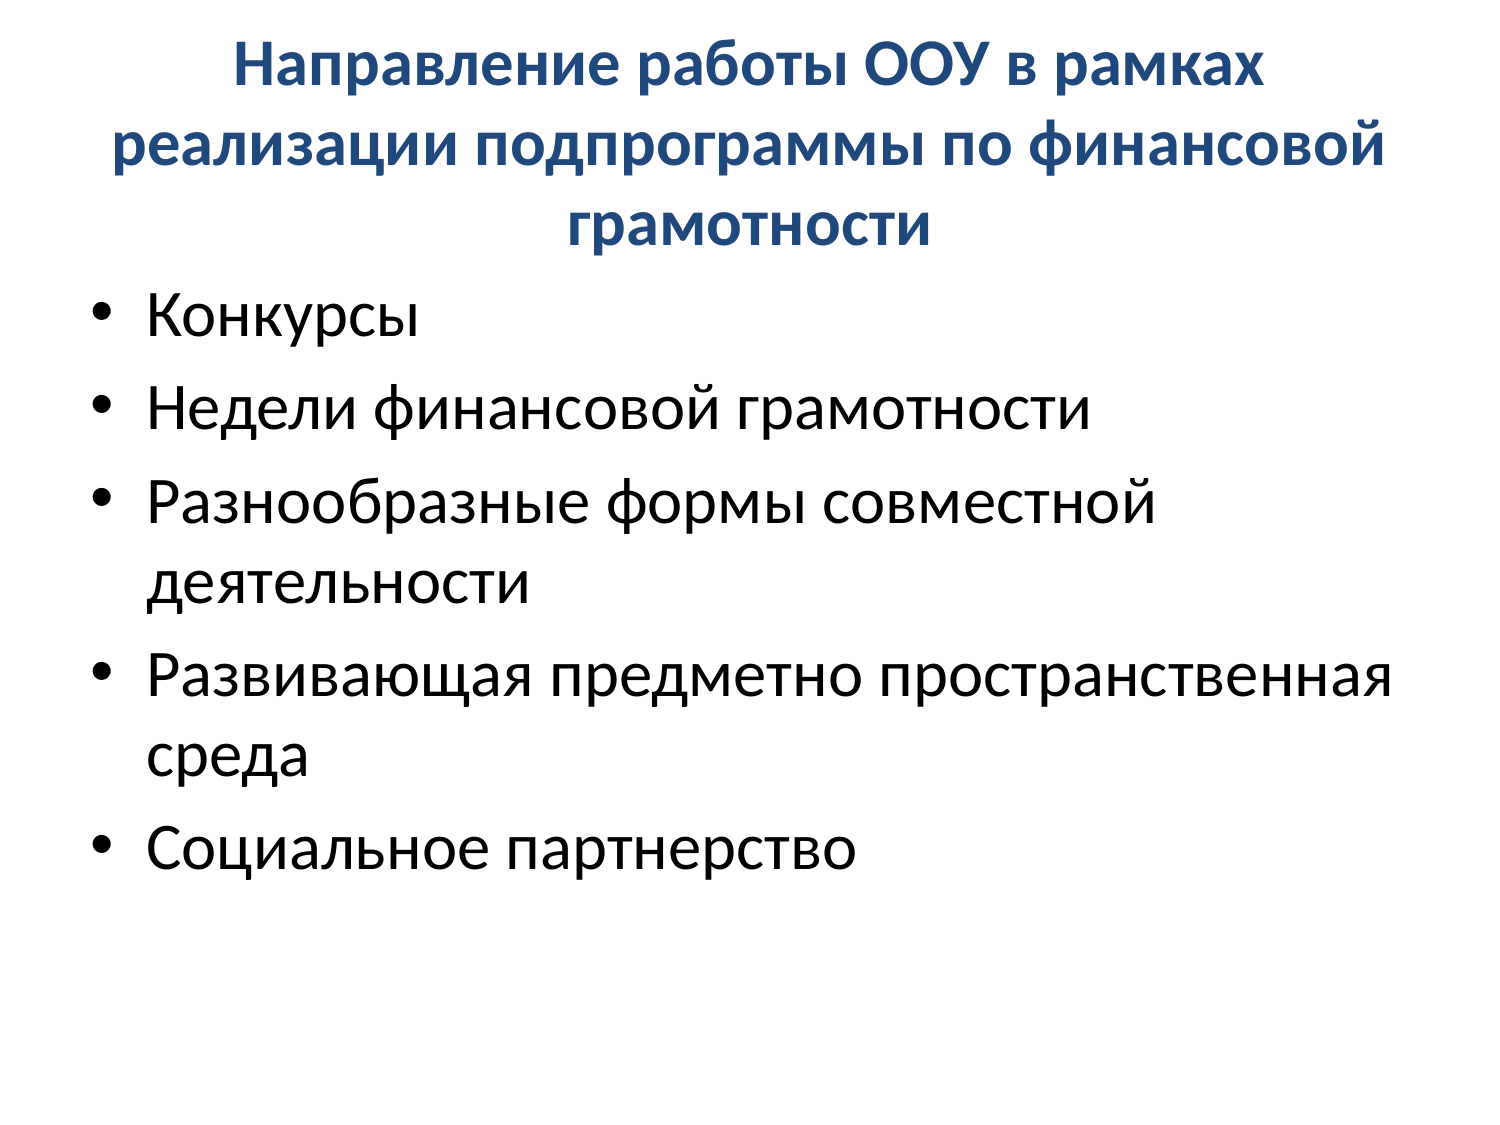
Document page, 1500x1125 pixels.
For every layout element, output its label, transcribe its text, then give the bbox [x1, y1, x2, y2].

list Конкурсы Недели финансовой грамотности Разнообразные формы совместной деятельности Развивающая предметно пространственная среда Социальное партнерство [75, 262, 1425, 1005]
title Направление работы ООУ в рамках реализации подпрограммы по финансовой грамотности [75, 45, 1425, 233]
